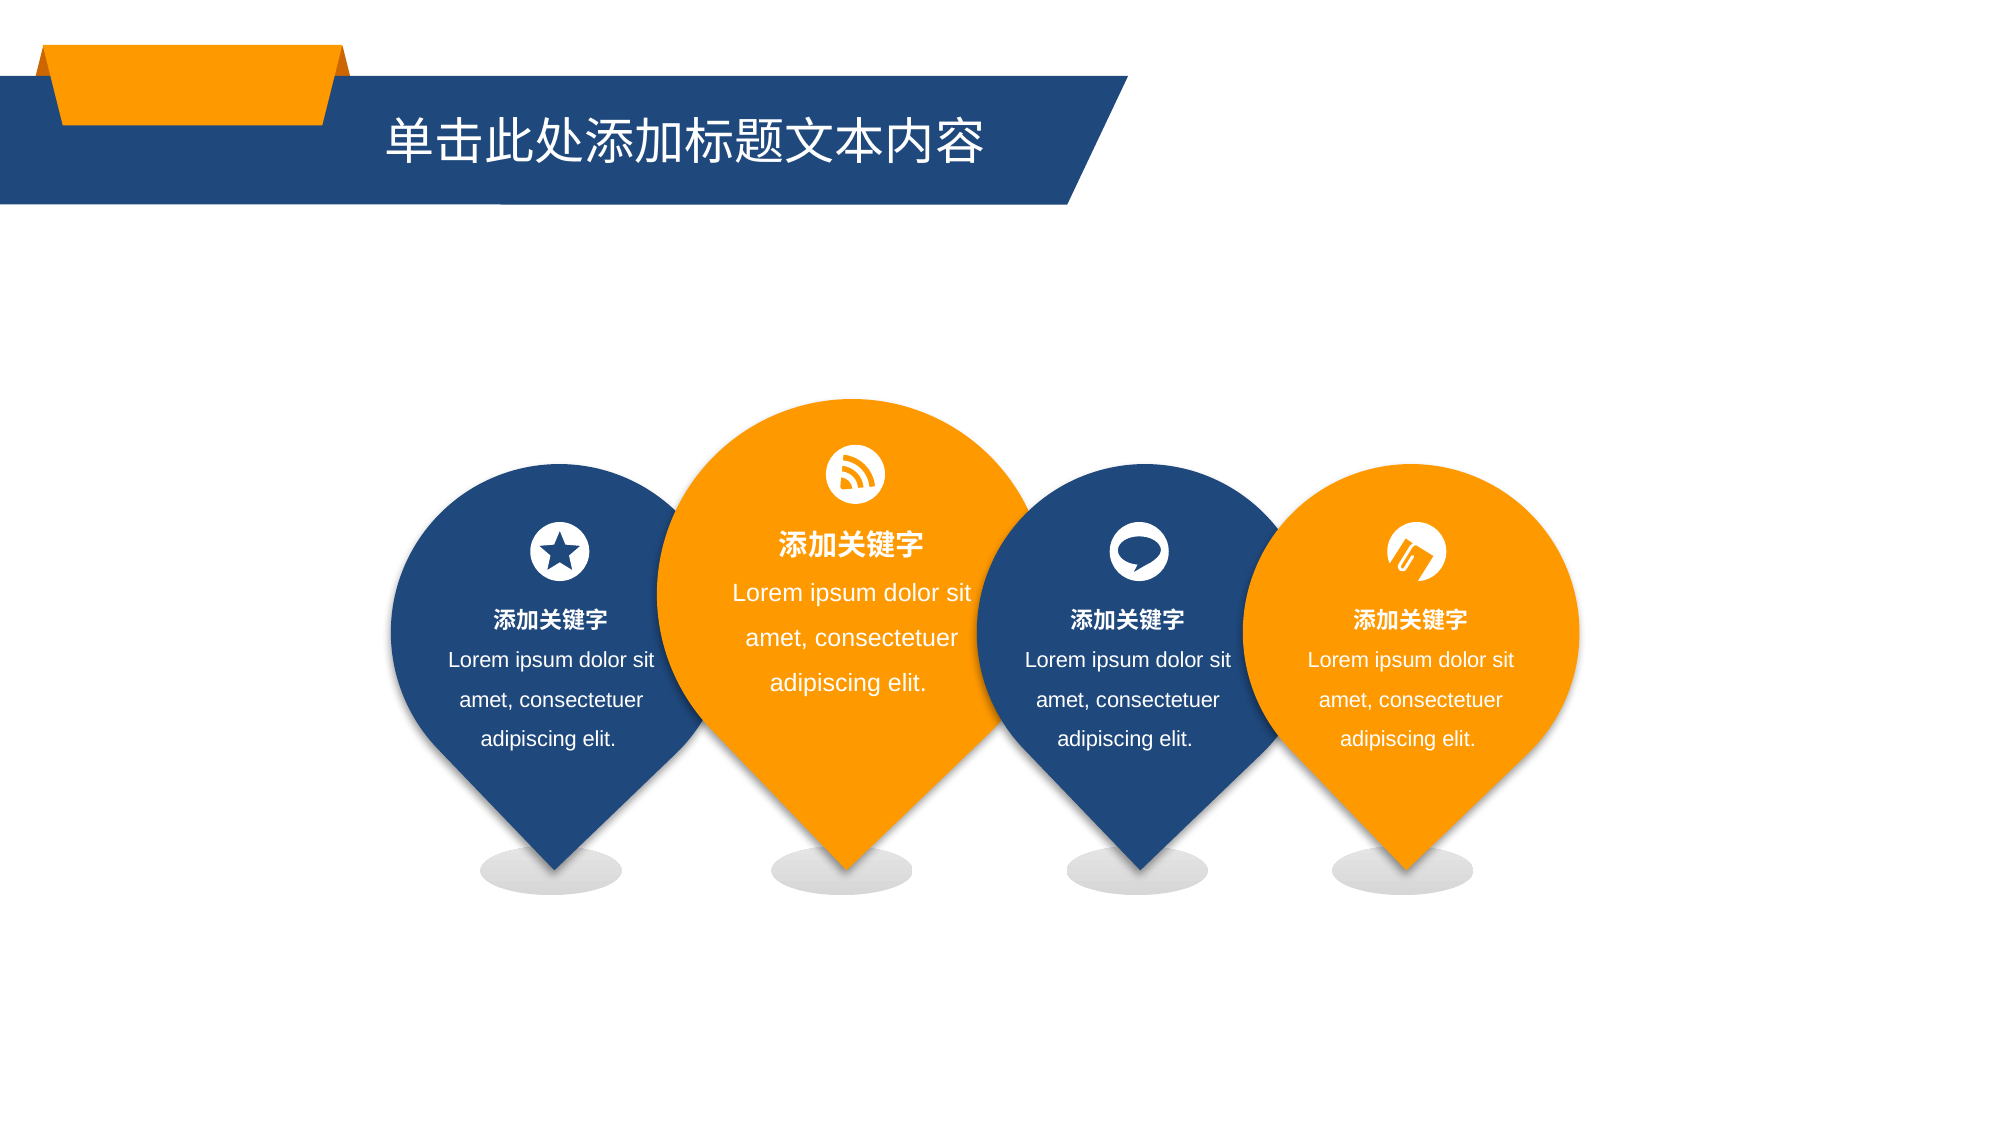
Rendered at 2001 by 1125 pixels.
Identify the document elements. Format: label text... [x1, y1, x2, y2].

text_box [691, 707, 995, 872]
text_box [0, 74, 1130, 206]
text_box [1065, 848, 1209, 897]
text_box 单击此处添加标题文本内容 [364, 99, 1006, 180]
text_box 添加关键字 Lorem ipsum dolor sit amet, consectetuer adipiscing elit. [1283, 581, 1539, 761]
text_box [1249, 463, 1581, 744]
text_box [993, 707, 1000, 720]
text_box [41, 43, 344, 127]
text_box [1033, 721, 1272, 872]
text_box [1331, 848, 1475, 897]
text_box [447, 761, 670, 872]
text_box [337, 47, 351, 74]
text_box [530, 521, 590, 582]
text_box [1299, 761, 1522, 872]
text_box 添加关键字 Lorem ipsum dolor sit amet, consectetuer adipiscing elit. [690, 499, 1015, 707]
text_box [1015, 463, 1277, 581]
text_box [656, 397, 1028, 705]
text_box 添加关键字 Lorem ipsum dolor sit amet, consectetuer adipiscing elit. [1000, 581, 1256, 761]
text_box [770, 847, 914, 897]
text_box 添加关键字 Lorem ipsum dolor sit amet, consectetuer adipiscing elit. [423, 581, 679, 761]
text_box [679, 705, 698, 752]
text_box [389, 463, 673, 734]
text_box [1109, 521, 1169, 582]
text_box [479, 848, 623, 897]
text_box [35, 47, 48, 74]
text_box [825, 444, 886, 504]
text_box [1387, 521, 1447, 582]
